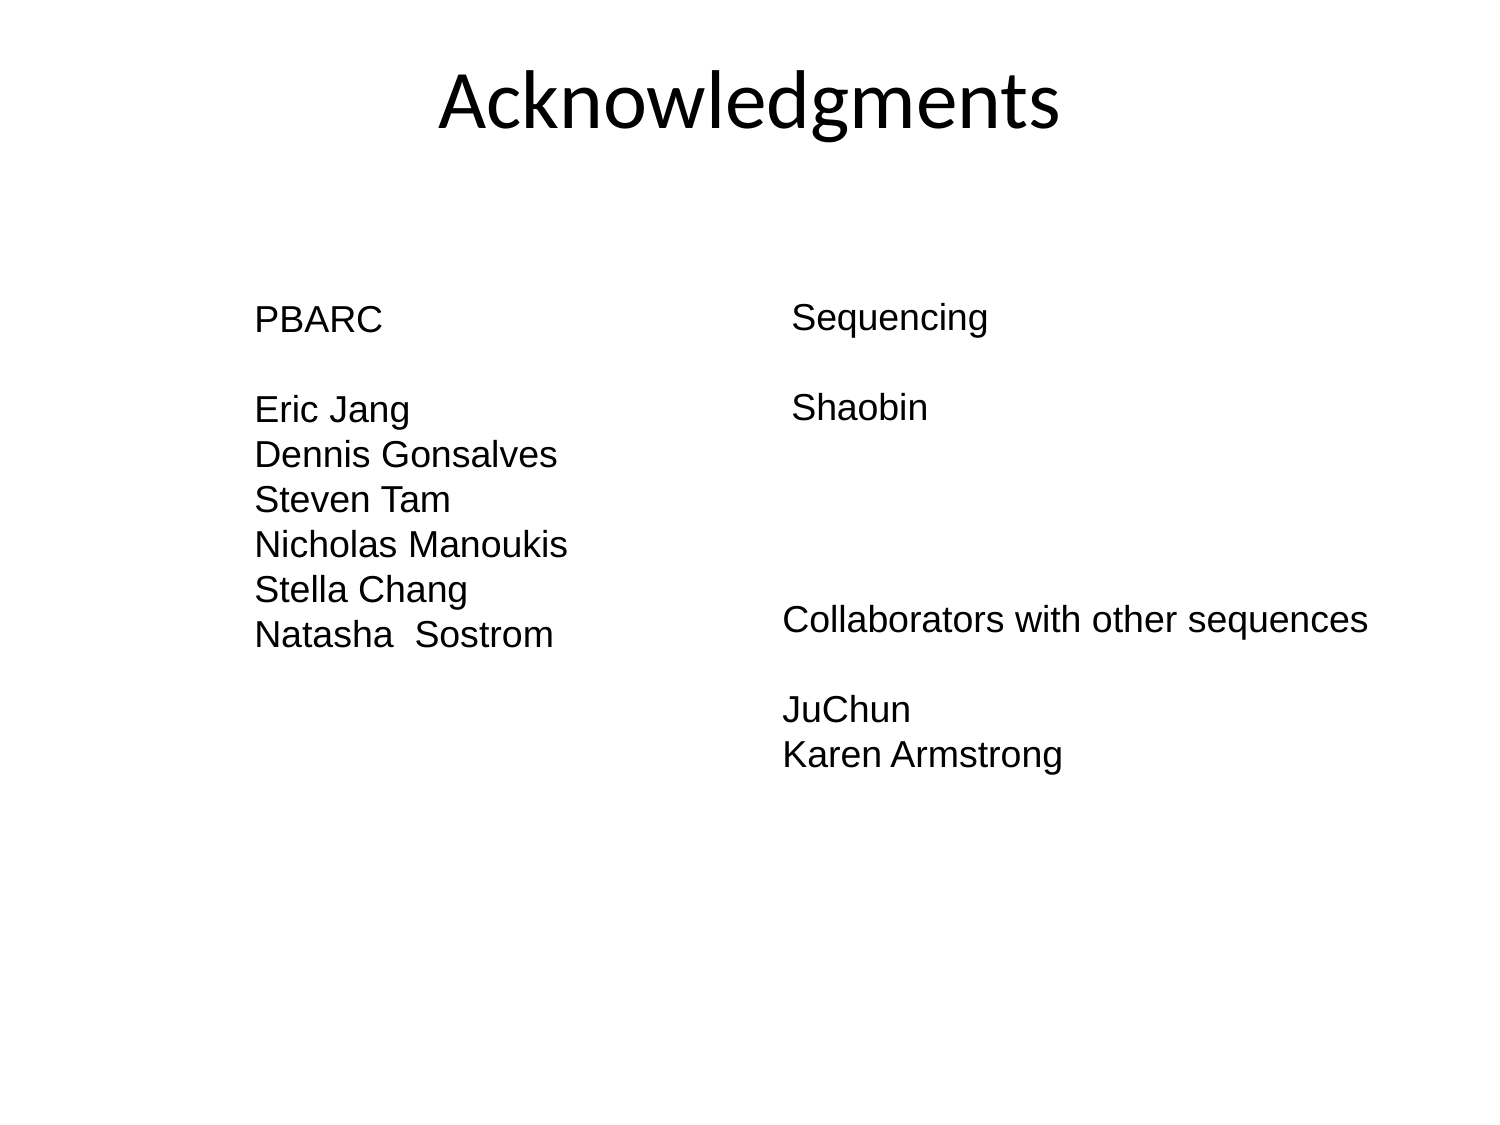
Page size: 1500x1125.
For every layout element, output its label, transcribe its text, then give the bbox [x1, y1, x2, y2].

text_box Sequencing Shaobin [776, 286, 1004, 436]
text_box Collaborators with other sequences JuChun Karen Armstrong [767, 587, 1384, 783]
text_box PBARC Eric Jang Dennis Gonsalves Steven Tam Nicholas Manoukis Stella Chang Natasha Sostrom [239, 287, 584, 708]
text_box Acknowledgments [74, 37, 1425, 225]
